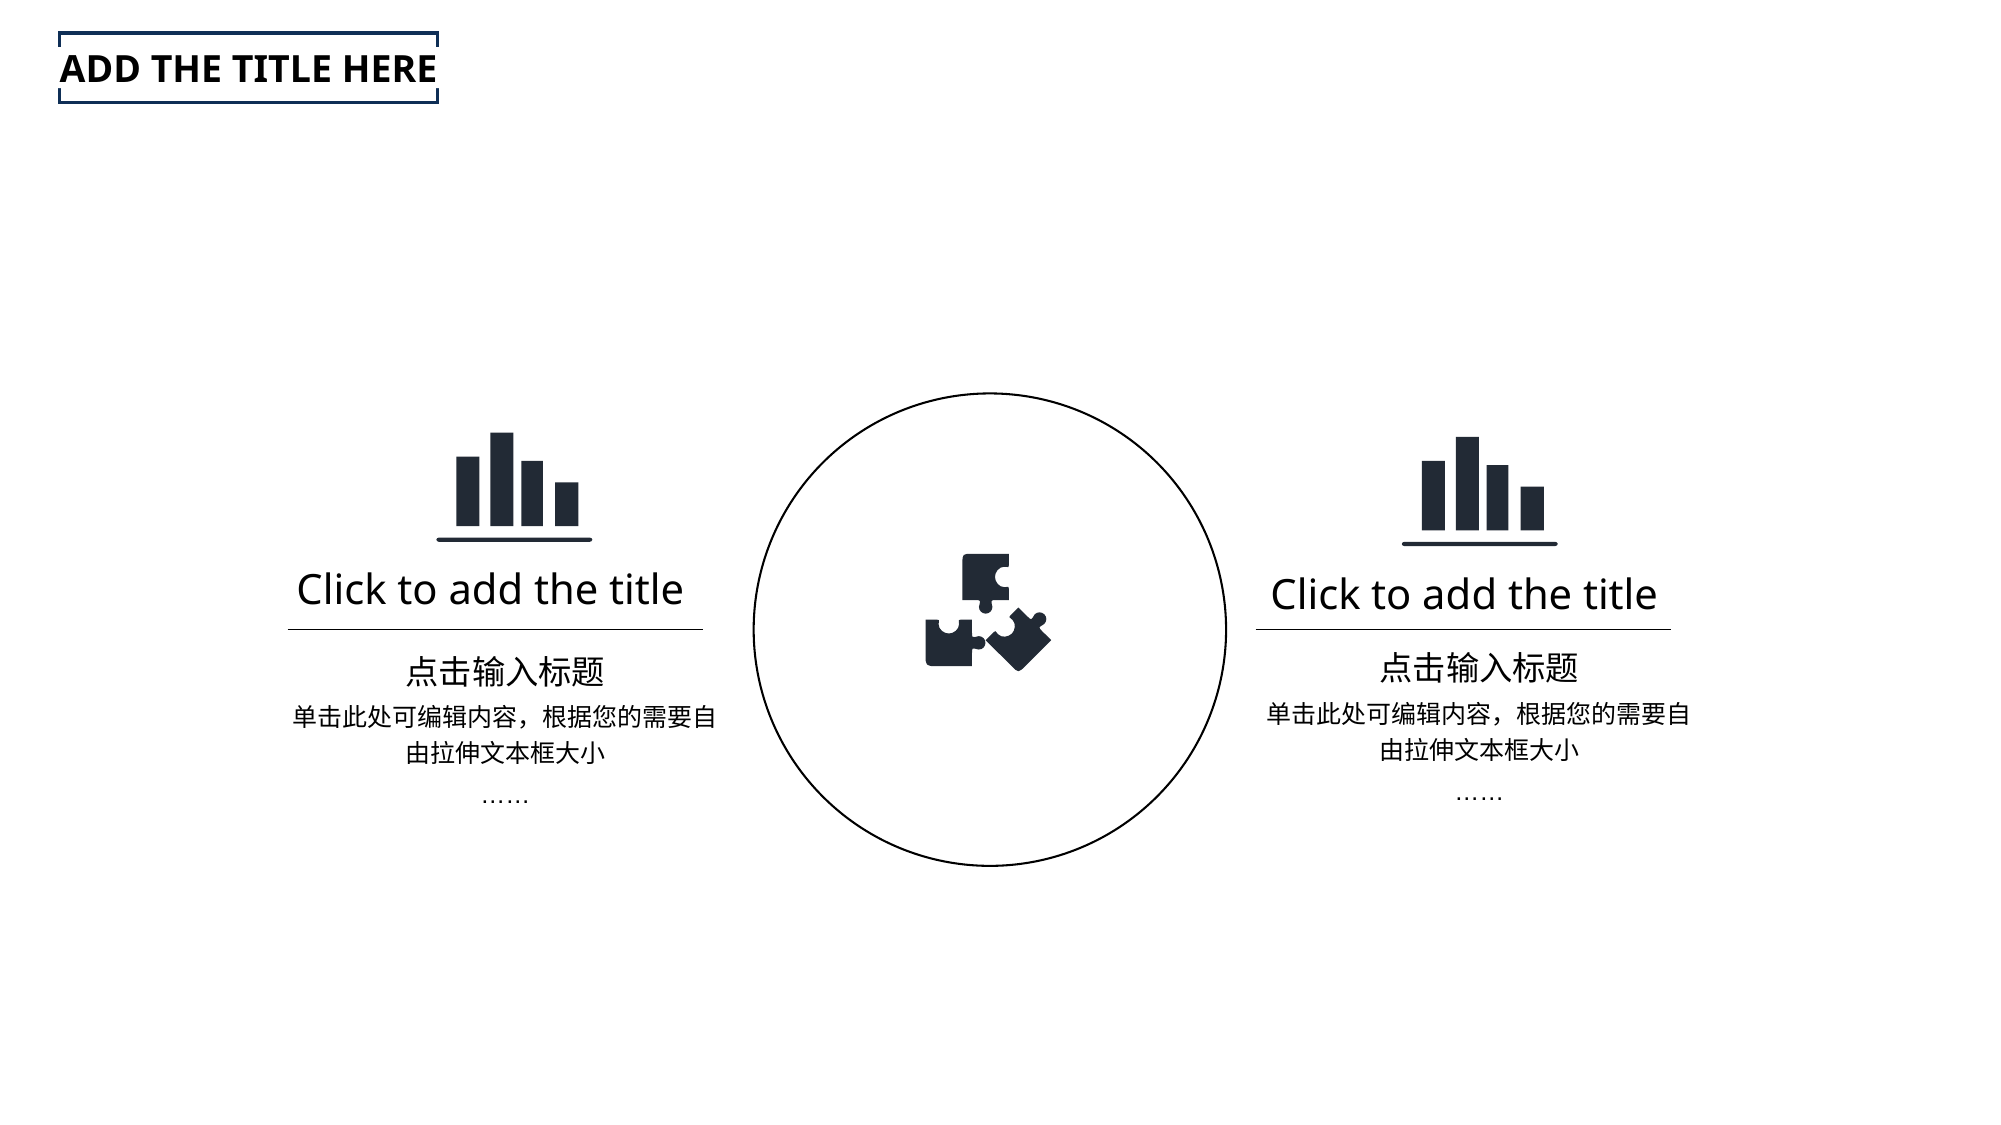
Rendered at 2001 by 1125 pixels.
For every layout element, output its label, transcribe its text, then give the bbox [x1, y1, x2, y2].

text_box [0, 32, 498, 103]
text_box Click to add the title [1255, 560, 1719, 626]
text_box 点击输入标题 单击此处可编辑内容，根据您的需要自由拉伸文本框大小 …… [1255, 639, 1704, 806]
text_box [753, 393, 1227, 866]
text_box Click to add the title [281, 555, 745, 620]
text_box 点击输入标题 单击此处可编辑内容，根据您的需要自由拉伸文本框大小 …… [281, 642, 730, 809]
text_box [436, 432, 593, 542]
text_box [1401, 436, 1558, 547]
